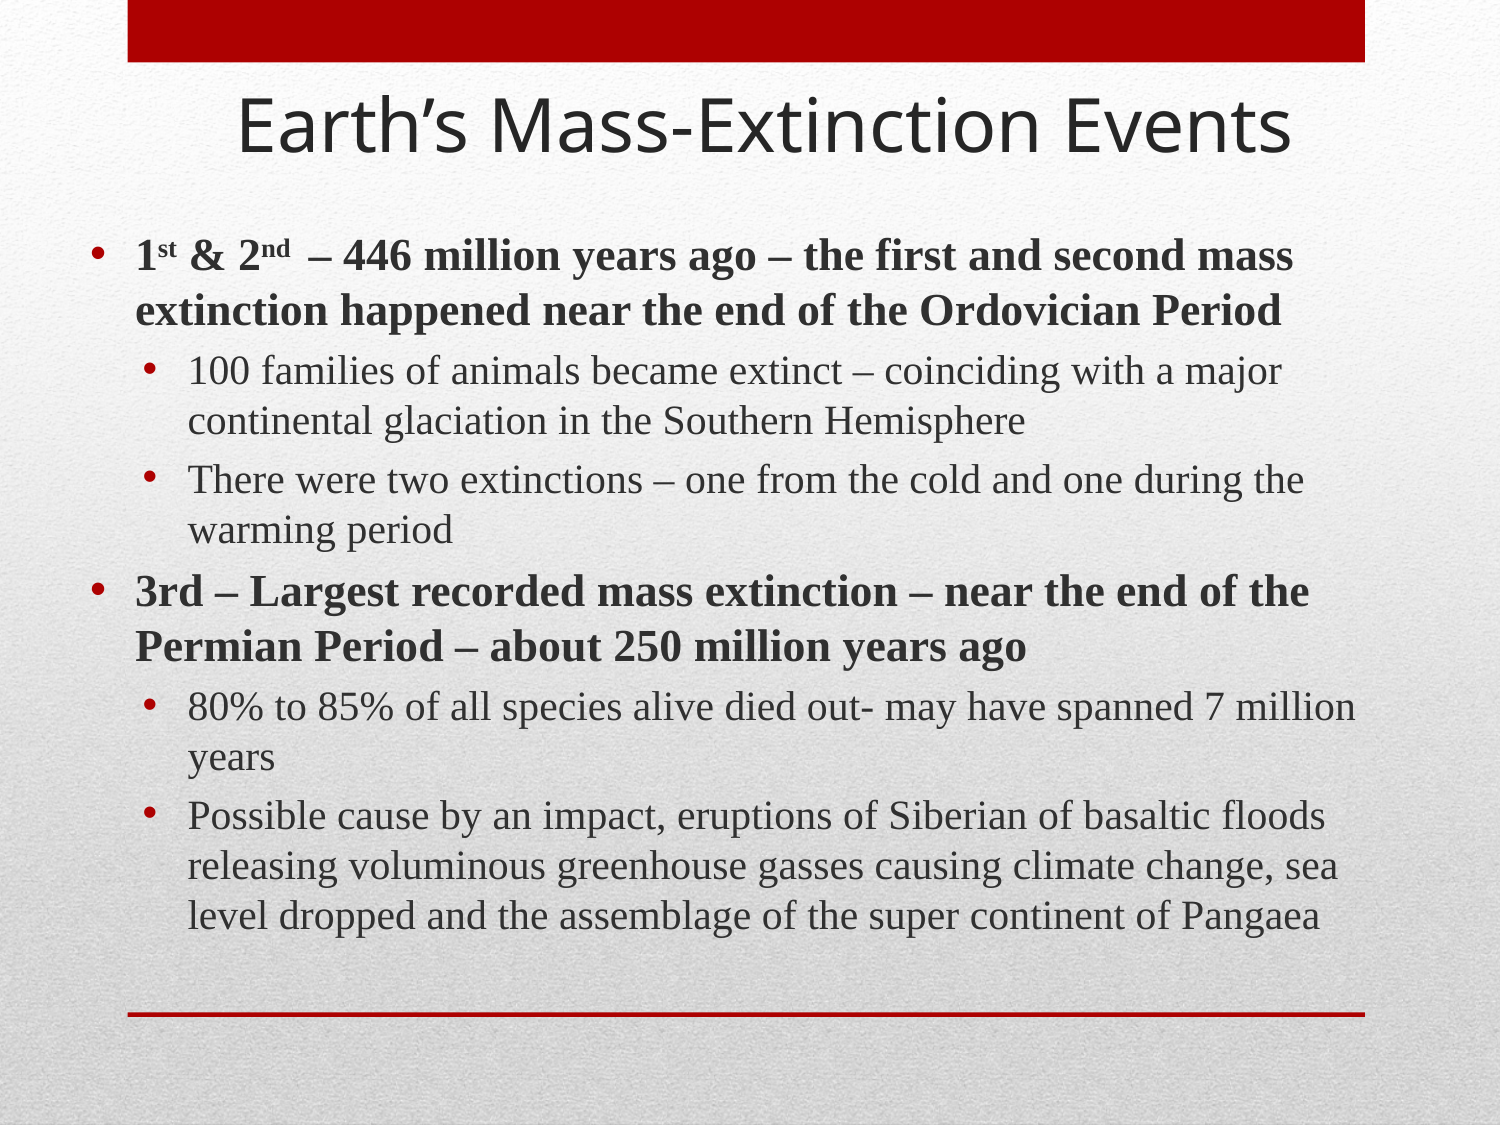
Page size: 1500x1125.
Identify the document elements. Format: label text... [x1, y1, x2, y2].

list 1st & 2nd – 446 million years ago – the first and second mass extinction happened near the end of the Ordovician Period 100 families of animals became extinct – coinciding with a major continental glaciation in the Southern Hemisphere There were two extinctions – one from the cold and one during the warming period 3rd – Largest recorded mass extinction – near the end of the Permian Period – about 250 million years ago 80% to 85% of all species alive died out- may have spanned 7 million years Possible cause by an impact, eruptions of Siberian of basaltic floods releasing voluminous greenhouse gasses causing climate change, sea level dropped and the assemblage of the super continent of Pangaea [75, 187, 1413, 975]
title Earth’s Mass-Extinction Events [27, 50, 1500, 175]
